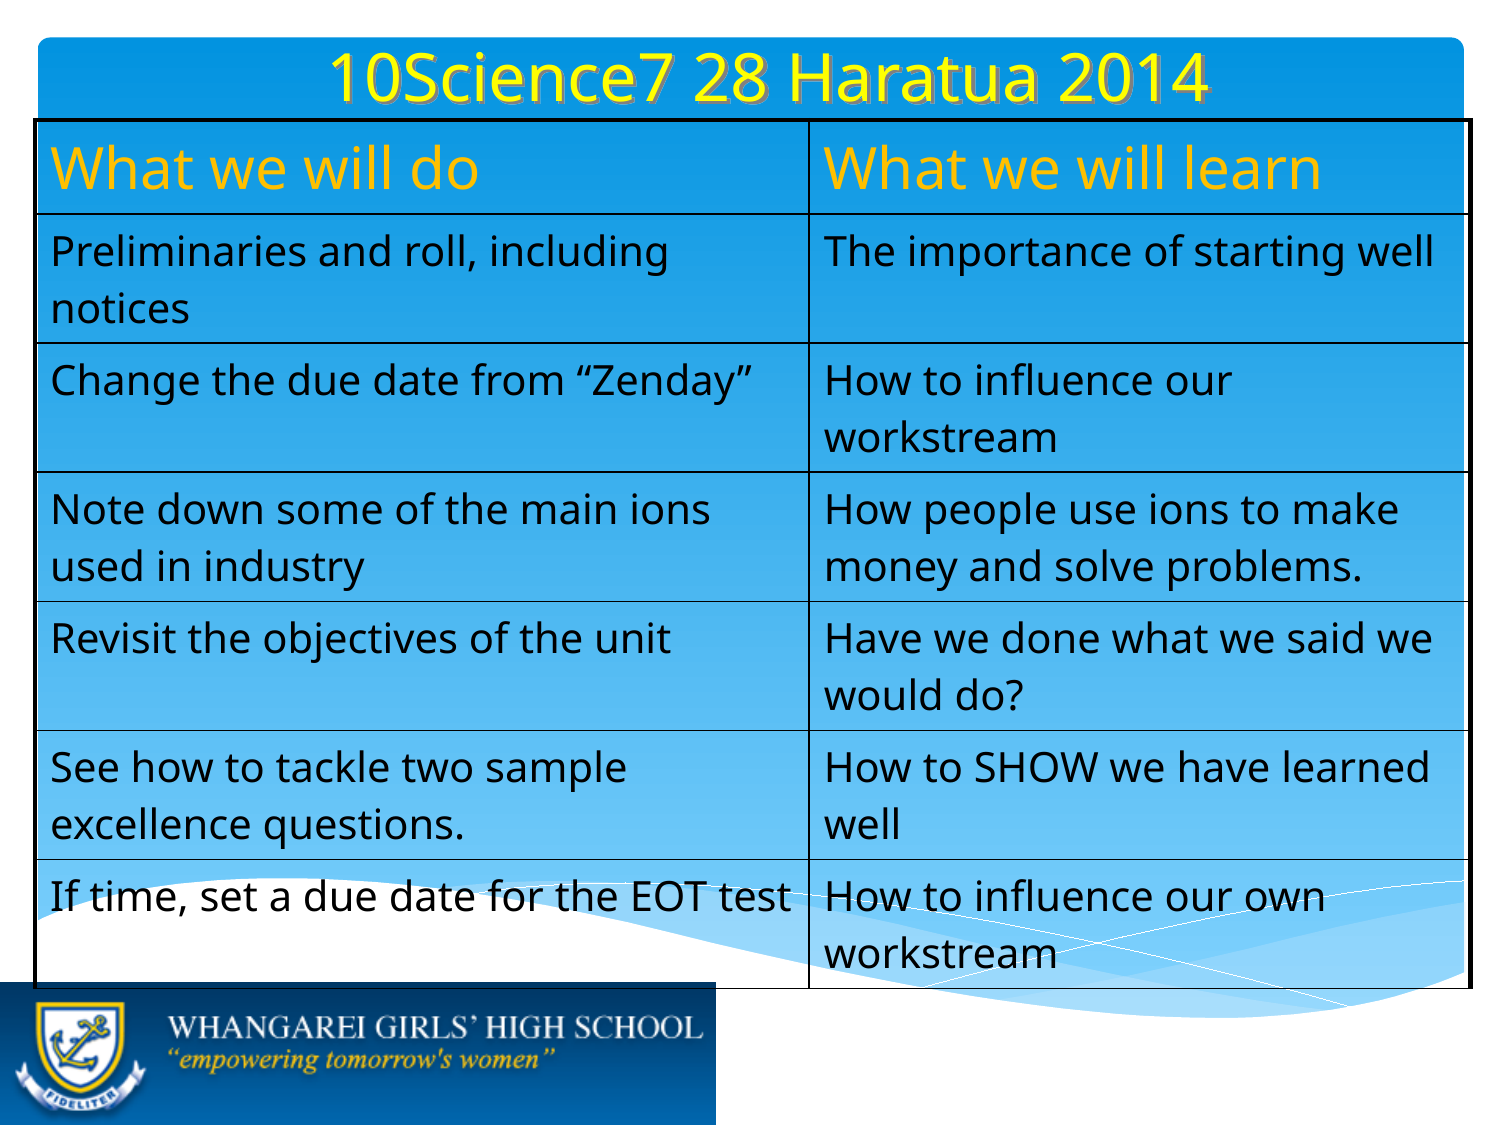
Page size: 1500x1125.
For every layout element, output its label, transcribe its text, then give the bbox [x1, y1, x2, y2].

table_cell Have we done what we said we would do? [810, 602, 1468, 730]
table_cell How to influence our own workstream [810, 860, 1468, 988]
table_header What we will do [37, 122, 808, 213]
table_header What we will learn [810, 122, 1468, 213]
table_cell Revisit the objectives of the unit [37, 602, 808, 730]
table_cell How people use ions to make money and solve problems. [810, 473, 1468, 601]
table_cell See how to tackle two sample excellence questions. [37, 731, 808, 859]
table_cell Note down some of the main ions used in industry [37, 473, 808, 601]
table_cell How to SHOW we have learned well [810, 731, 1468, 859]
table_cell Change the due date from “Zenday” [37, 344, 808, 471]
table_cell Preliminaries and roll, including notices [37, 215, 808, 342]
table_cell If time, set a due date for the EOT test [37, 860, 808, 988]
picture [0, 982, 716, 1125]
table_cell The importance of starting well [810, 215, 1468, 342]
text_box 10Science7 28 Haratua 2014 [162, 24, 1375, 118]
table_cell How to influence our workstream [810, 344, 1468, 471]
